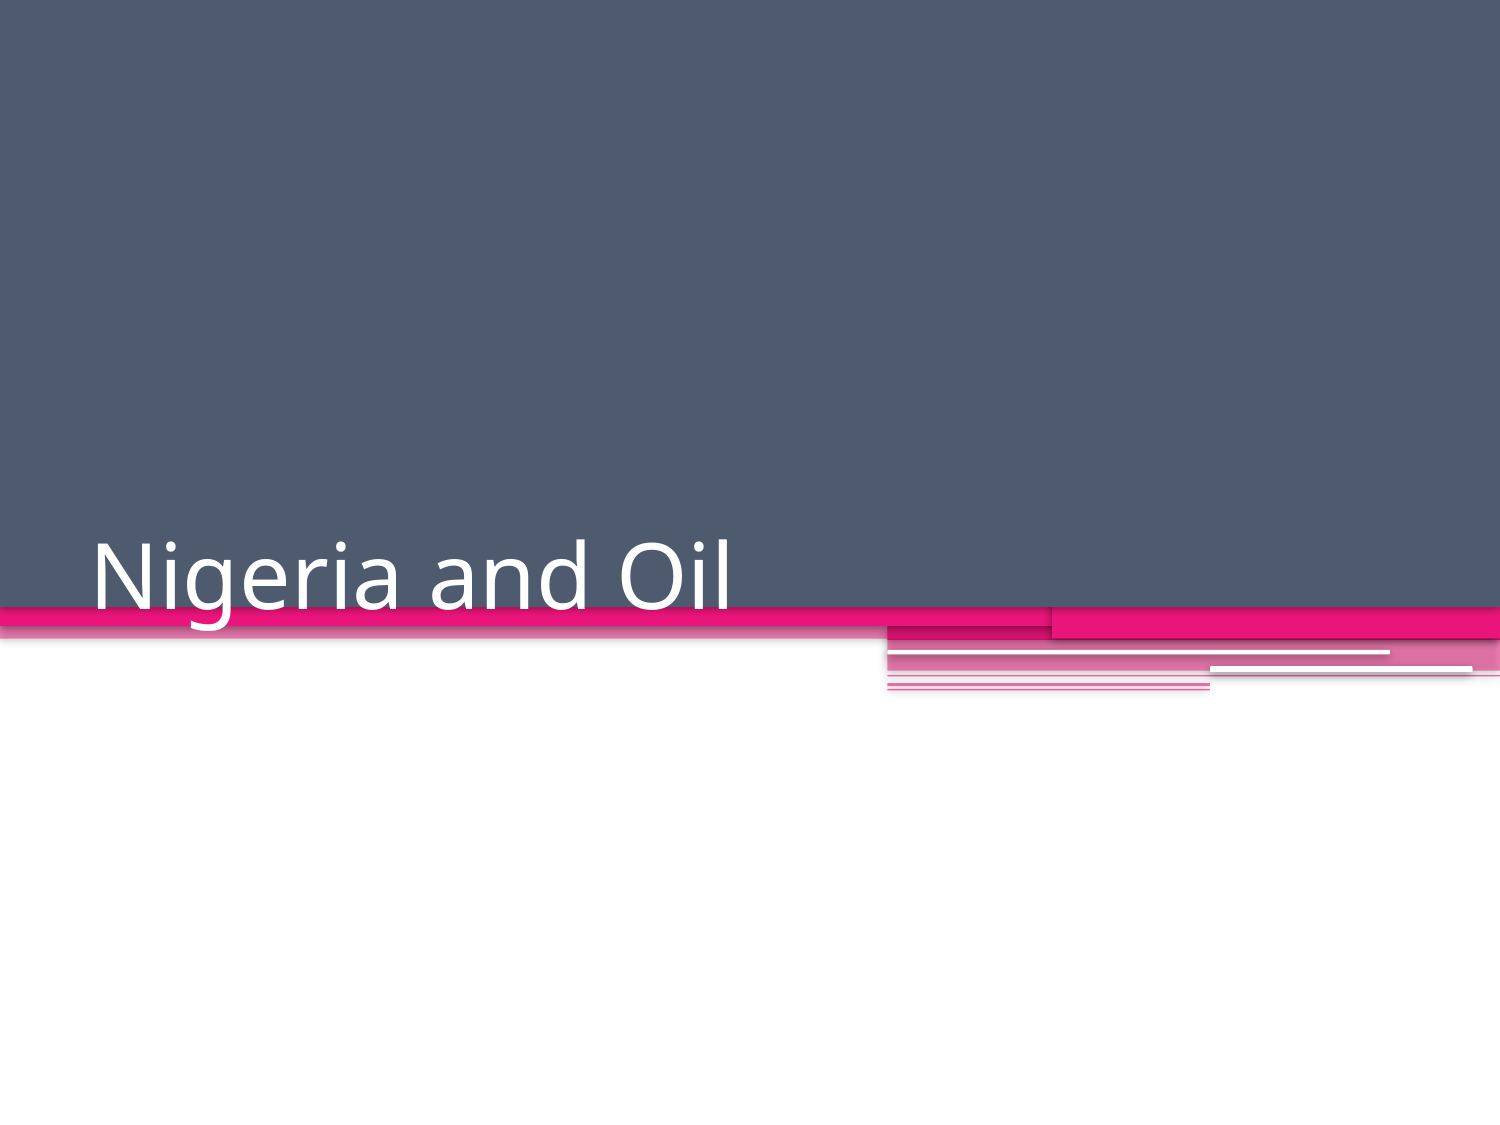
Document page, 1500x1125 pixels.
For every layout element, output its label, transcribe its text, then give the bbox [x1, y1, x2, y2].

title Nigeria and Oil [75, 394, 1463, 636]
